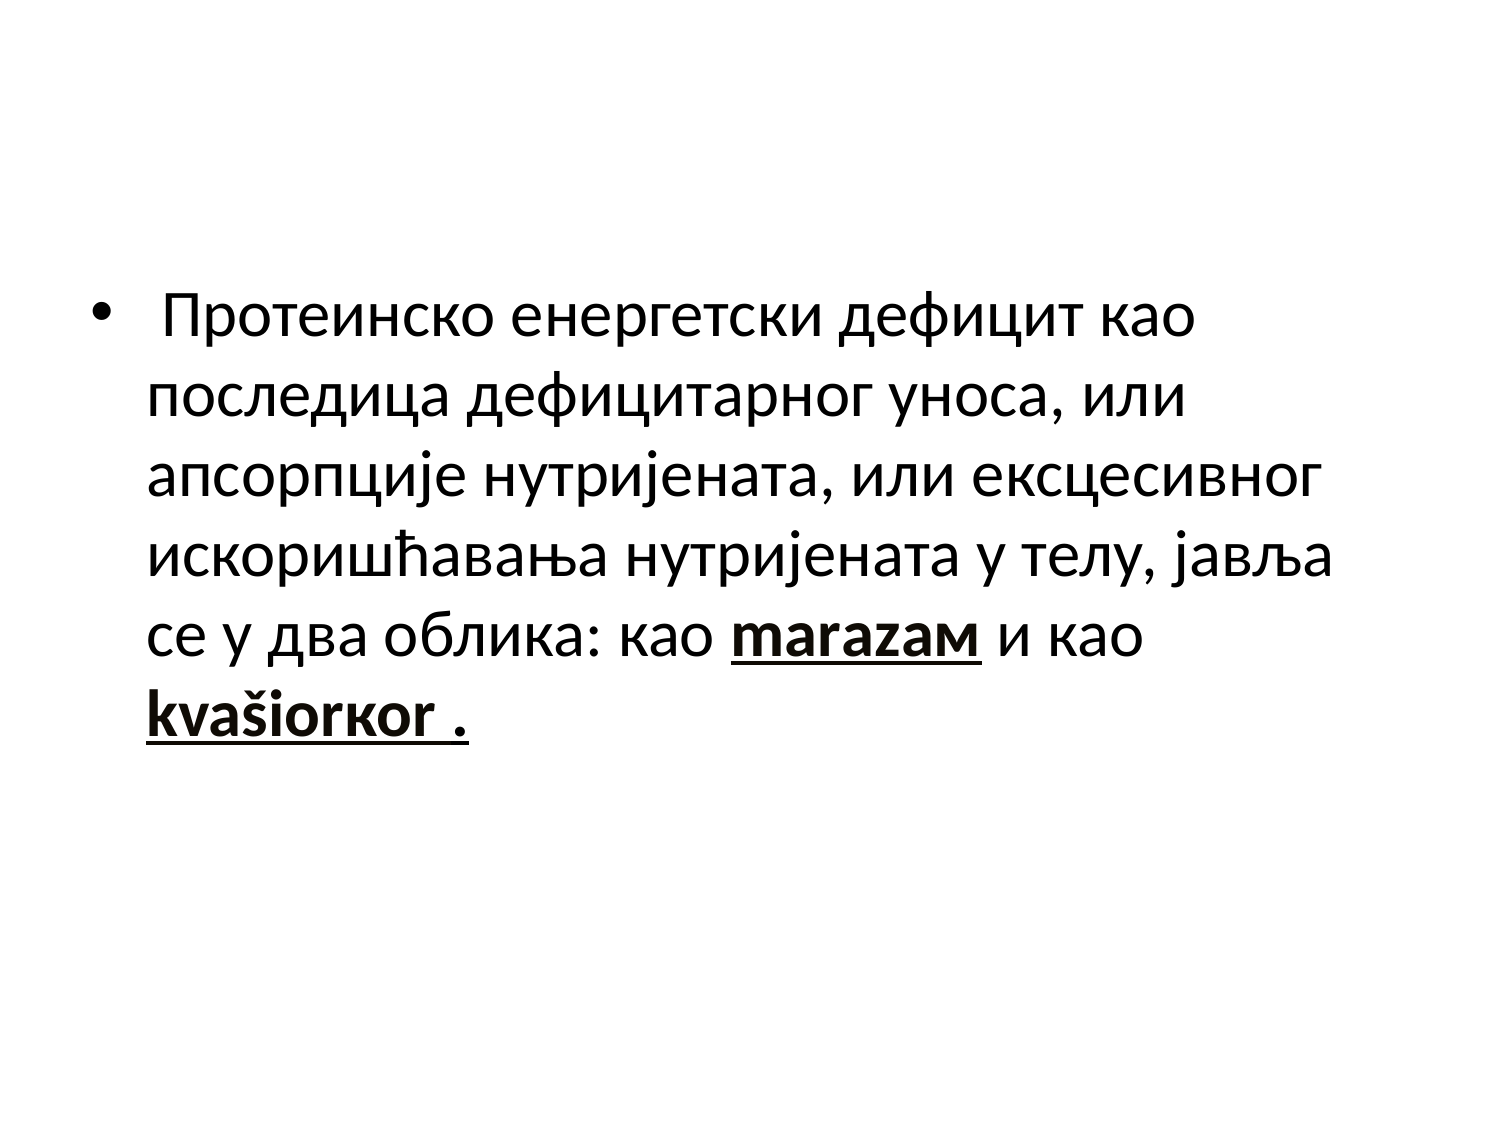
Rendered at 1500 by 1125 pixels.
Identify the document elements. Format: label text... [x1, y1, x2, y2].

list Протеинско енергетски дефицит као последица дефицитарног уноса, или апсорпције нутријената, или ексцесивног искоришћавања нутријената у телу, јавља се у два облика: као marаzам и као kvašiorкоr . [75, 262, 1425, 1005]
